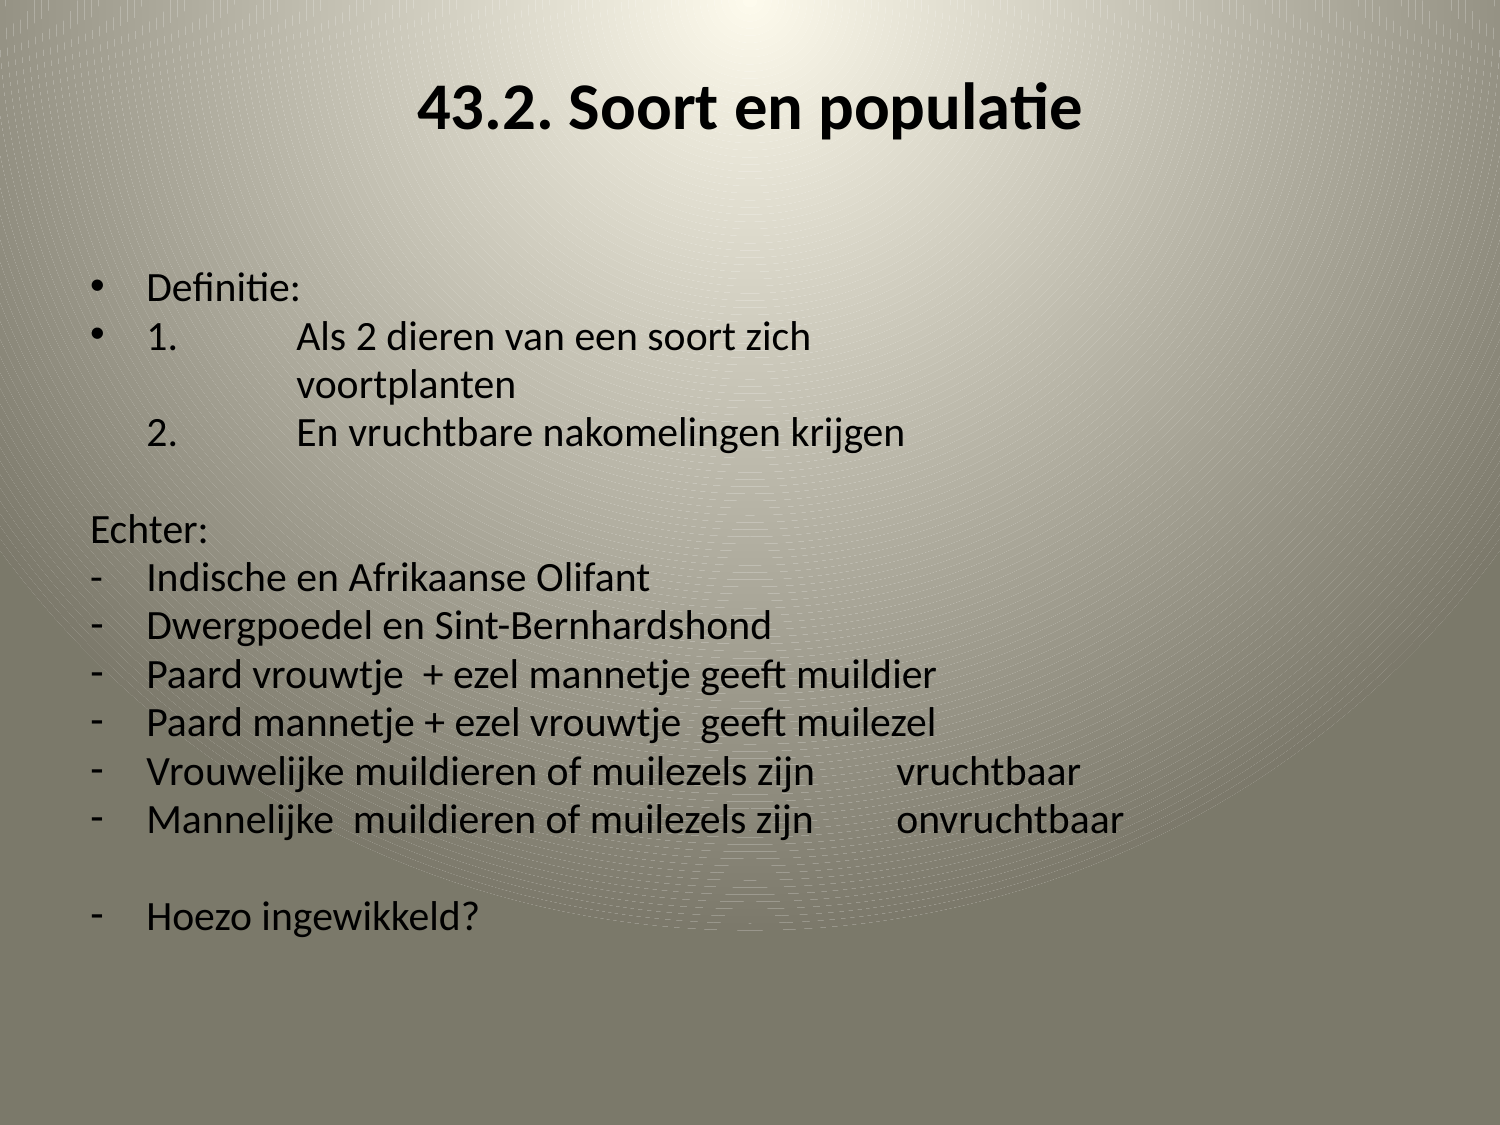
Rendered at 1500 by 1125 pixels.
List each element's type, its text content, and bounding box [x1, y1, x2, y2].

title 43.2. Soort en populatie [75, 45, 1425, 161]
list Definitie: 1. Als 2 dieren van een soort zich voortplanten 2. En vruchtbare nakomelingen krijgen Echter: - Indische en Afrikaanse Olifant Dwergpoedel en Sint-Bernhardshond Paard vrouwtje + ezel mannetje geeft muildier Paard mannetje + ezel vrouwtje geeft muilezel Vrouwelijke muildieren of muilezels zijn vruchtbaar Mannelijke muildieren of muilezels zijn onvruchtbaar Hoezo ingewikkeld? [75, 262, 1425, 1005]
